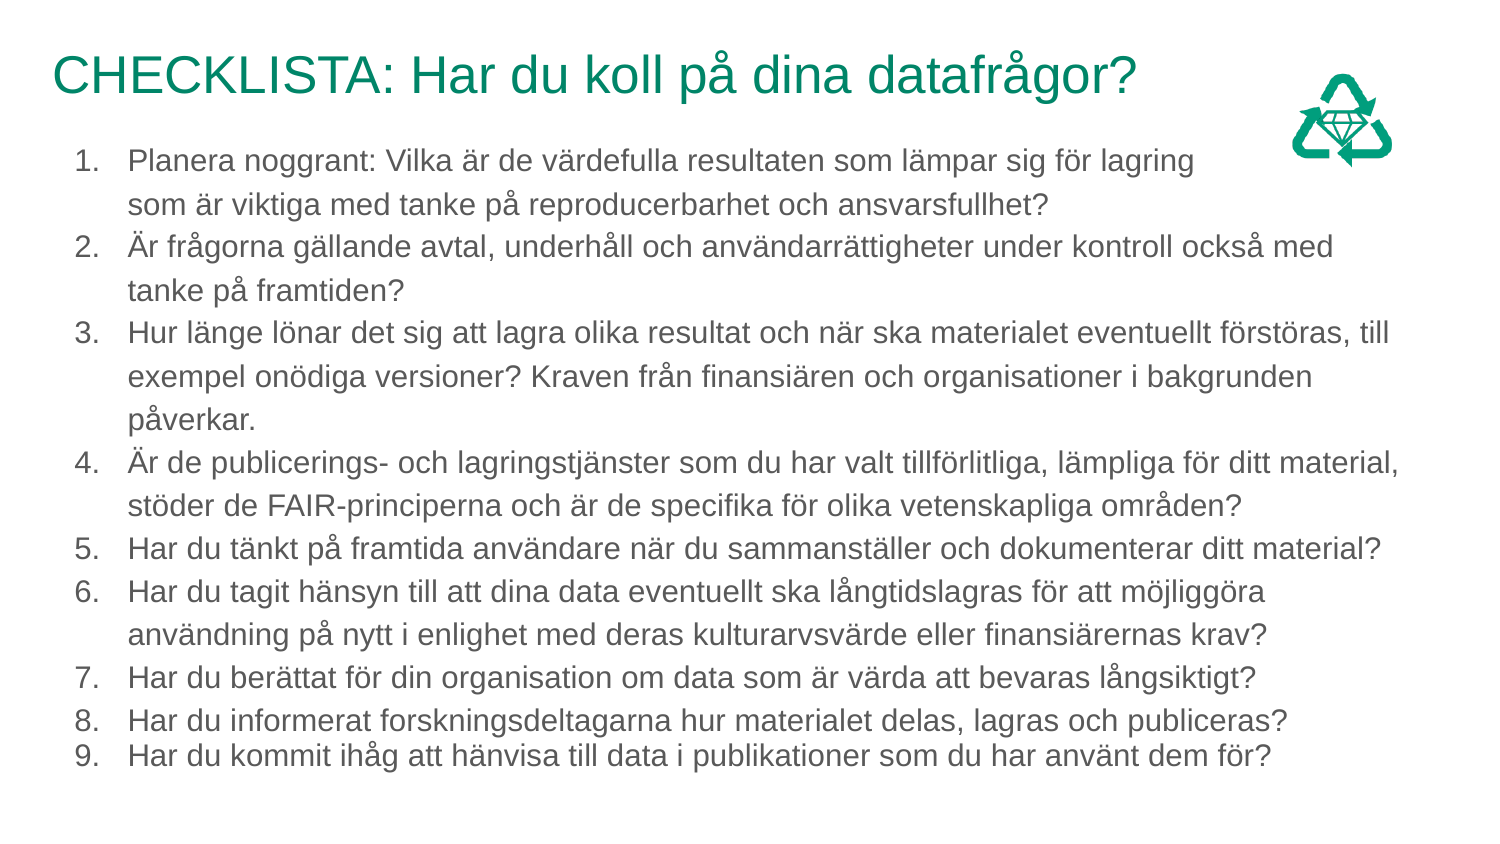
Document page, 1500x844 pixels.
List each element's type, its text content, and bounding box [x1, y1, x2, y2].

list Planera noggrant: Vilka är de värdefulla resultaten som lämpar sig för lagring som är viktiga med tanke på reproducerbarhet och ansvarsfullhet? Är frågorna gällande avtal, underhåll och användarrättigheter under kontroll också med tanke på framtiden? Hur länge lönar det sig att lagra olika resultat och när ska materialet eventuellt förstöras, till exempel onödiga versioner? Kraven från finansiären och organisationer i bakgrunden påverkar. Är de publicerings- och lagringstjänster som du har valt tillförlitliga, lämpliga för ditt material, stöder de FAIR-principerna och är de specifika för olika vetenskapliga områden? Har du tänkt på framtida användare när du sammanställer och dokumenterar ditt material? Har du tagit hänsyn till att dina data eventuellt ska långtidslagras för att möjliggöra användning på nytt i enlighet med deras kulturarvsvärde eller finansiärernas krav? Har du berättat för din organisation om data som är värda att bevaras långsiktigt? Har du informerat forskningsdeltagarna hur materialet delas, lagras och publiceras? Har du kommit ihåg att hänvisa till data i publikationer som du har använt dem för? [37, 120, 1436, 721]
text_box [1283, 65, 1401, 175]
title CHECKLISTA: Har du koll på dina datafrågor? [37, 26, 1370, 120]
